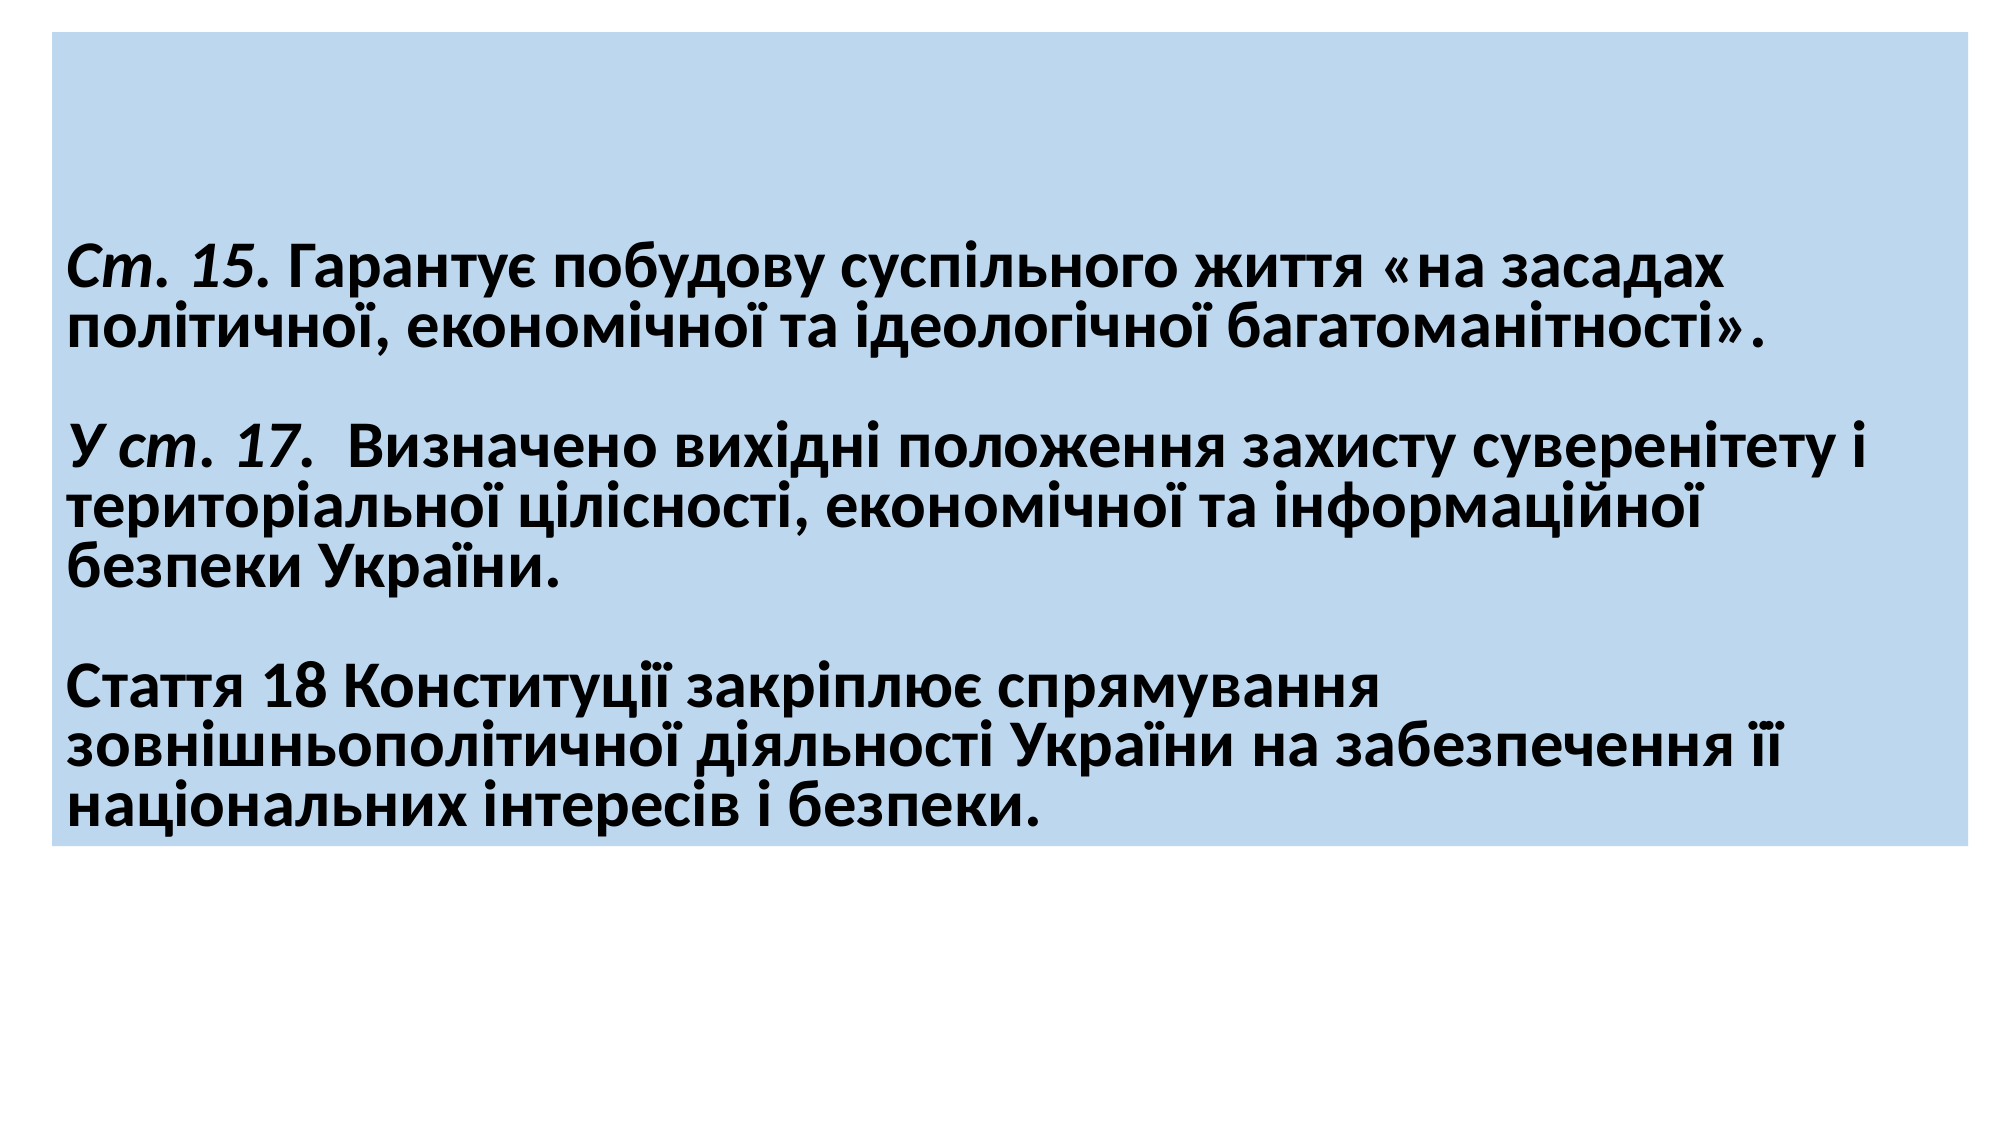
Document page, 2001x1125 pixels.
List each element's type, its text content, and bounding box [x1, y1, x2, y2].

text_box Ст. 15. Гарантує побудову суспільного життя «на засадах політичної, економічної та ідеологічної багатоманітності». У ст. 17. Визначено вихідні положення захисту суверенітету і територіальної цілісності, економічної та інформаційної безпеки України. Стаття 18 Конституції закріплює спрямування зовнішньополітичної діяльності України на забезпечення її національних інтересів і безпеки. [52, 32, 1969, 847]
